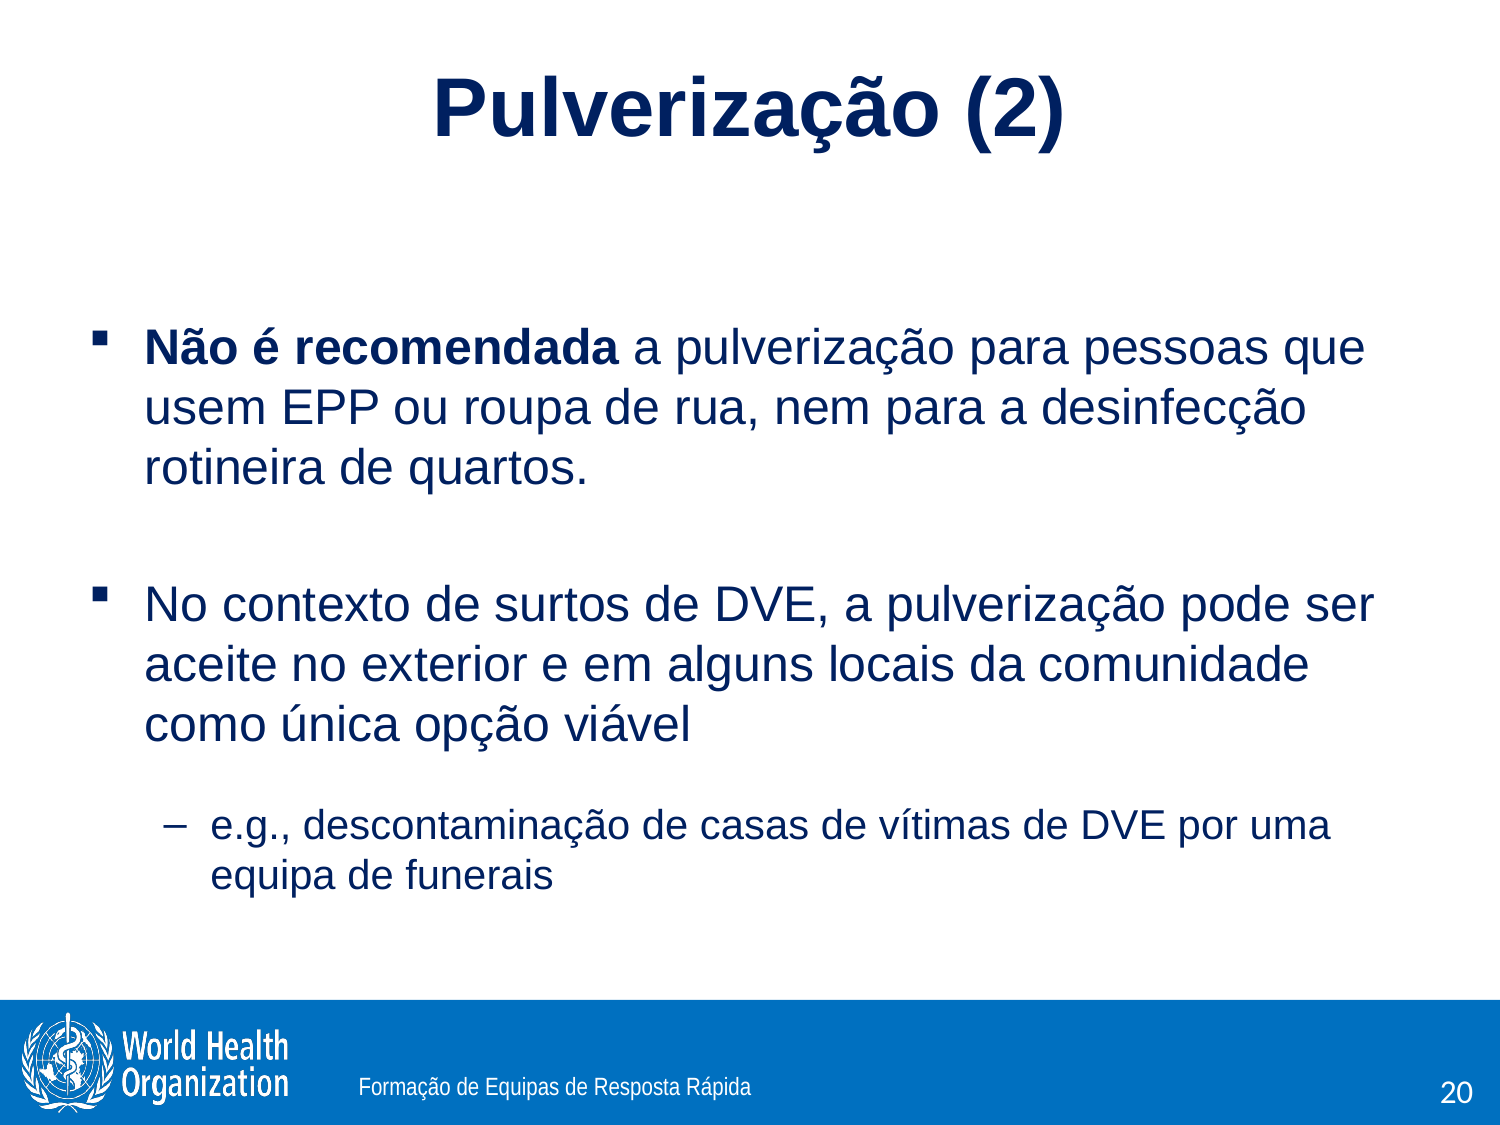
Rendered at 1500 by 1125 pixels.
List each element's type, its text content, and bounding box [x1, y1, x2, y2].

list Não é recomendada a pulverização para pessoas que usem EPP ou roupa de rua, nem para a desinfecção rotineira de quartos. No contexto de surtos de DVE, a pulverização pode ser aceite no exterior e em alguns locais da comunidade como única opção viável e.g., descontaminação de casas de vítimas de DVE por uma equipa de funerais [88, 314, 1439, 717]
title Pulverização (2) [0, 45, 1500, 161]
picture [21, 1012, 288, 1113]
